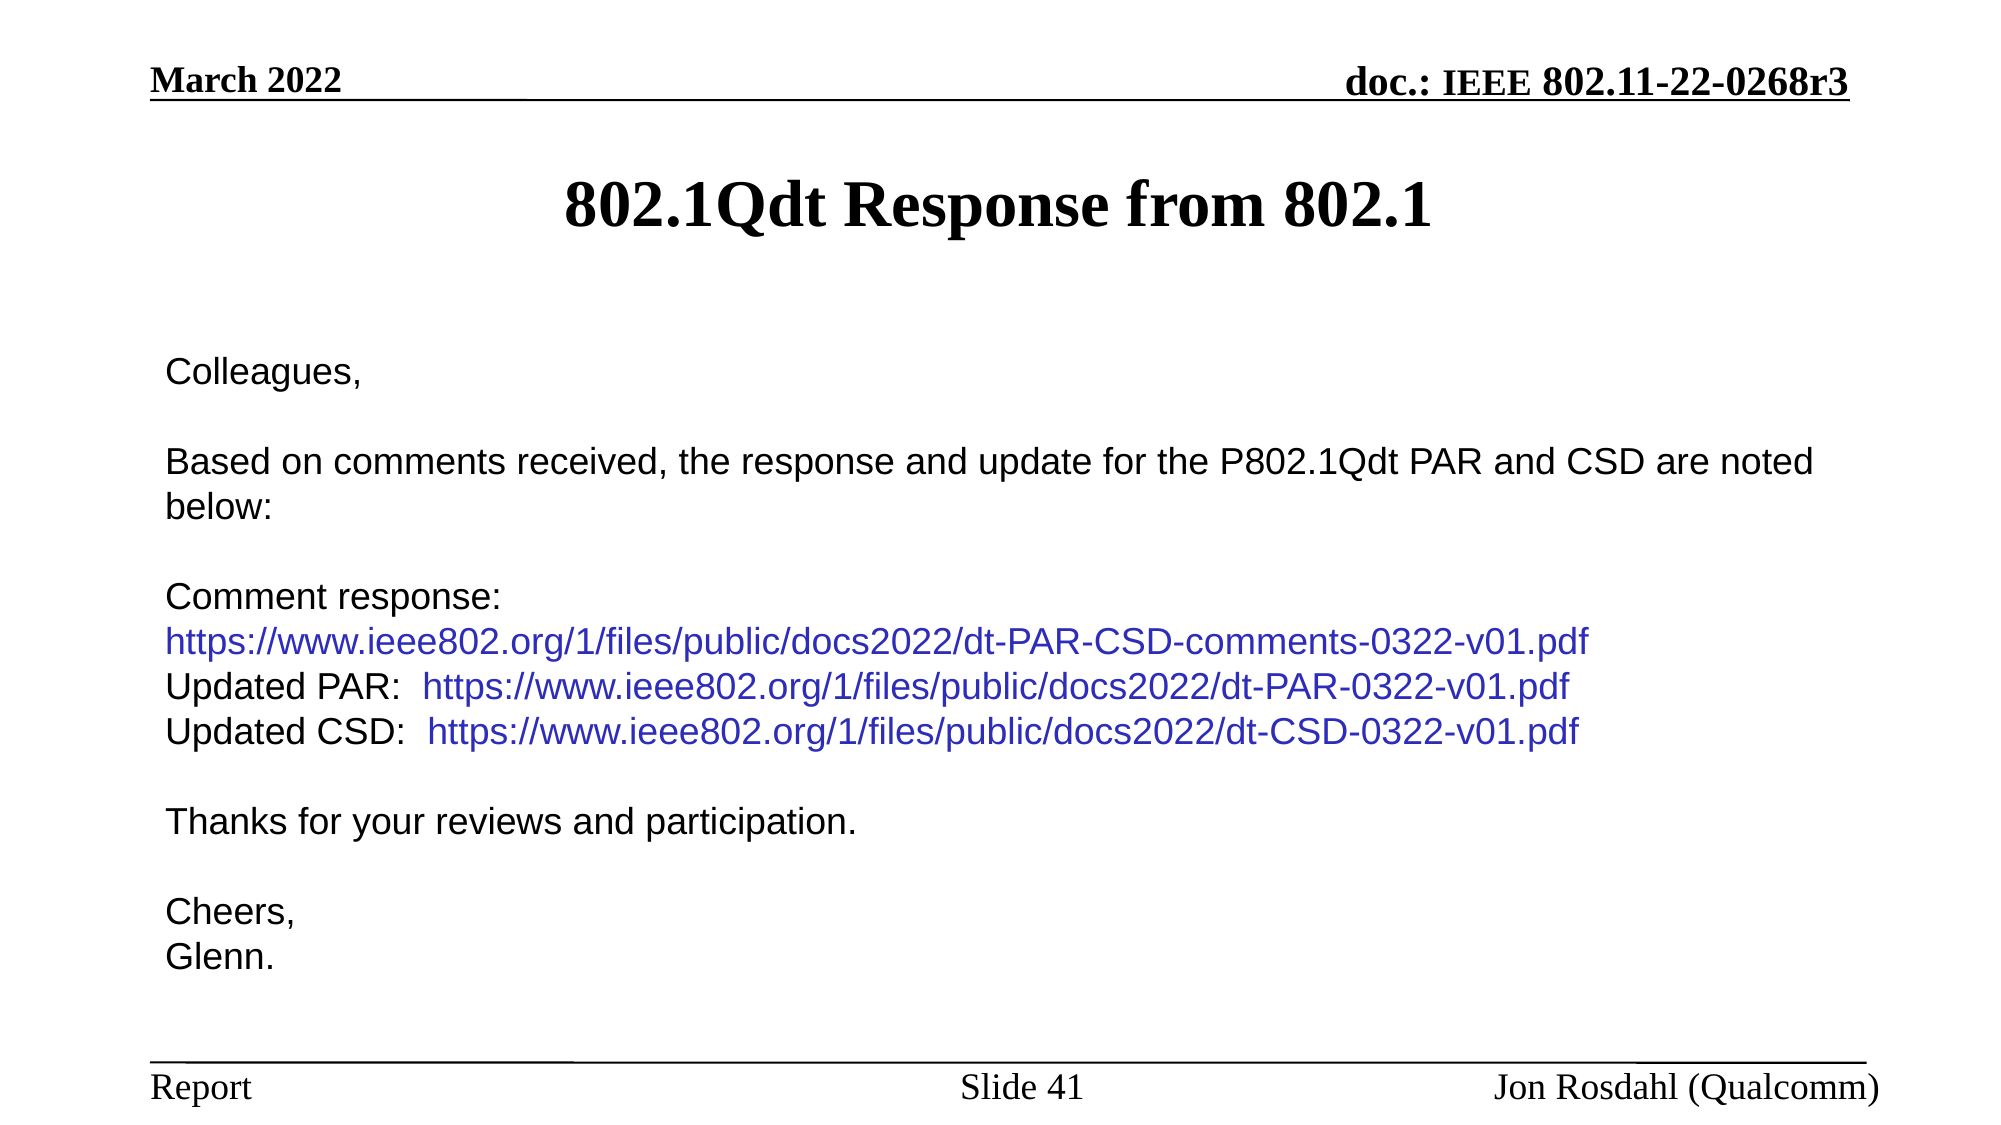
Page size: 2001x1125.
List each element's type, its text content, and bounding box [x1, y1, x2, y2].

footer Jon Rosdahl (Qualcomm) [1436, 1061, 1881, 1108]
slide_number Slide 41 [950, 1061, 1095, 1125]
list Colleagues, Based on comments received, the response and update for the P802.1Qdt PAR and CSD are noted below: Comment response: https://www.ieee802.org/1/files/public/docs2022/dt-PAR-CSD-comments-0322-v01.pdf Updated PAR: https://www.ieee802.org/1/files/public/docs2022/dt-PAR-0322-v01.pdf Updated CSD: https://www.ieee802.org/1/files/public/docs2022/dt-CSD-0322-v01.pdf Thanks for your reviews and participation. Cheers, Glenn. [149, 335, 1850, 989]
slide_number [149, 49, 431, 100]
title 802.1Qdt Response from 802.1 [149, 112, 1850, 288]
